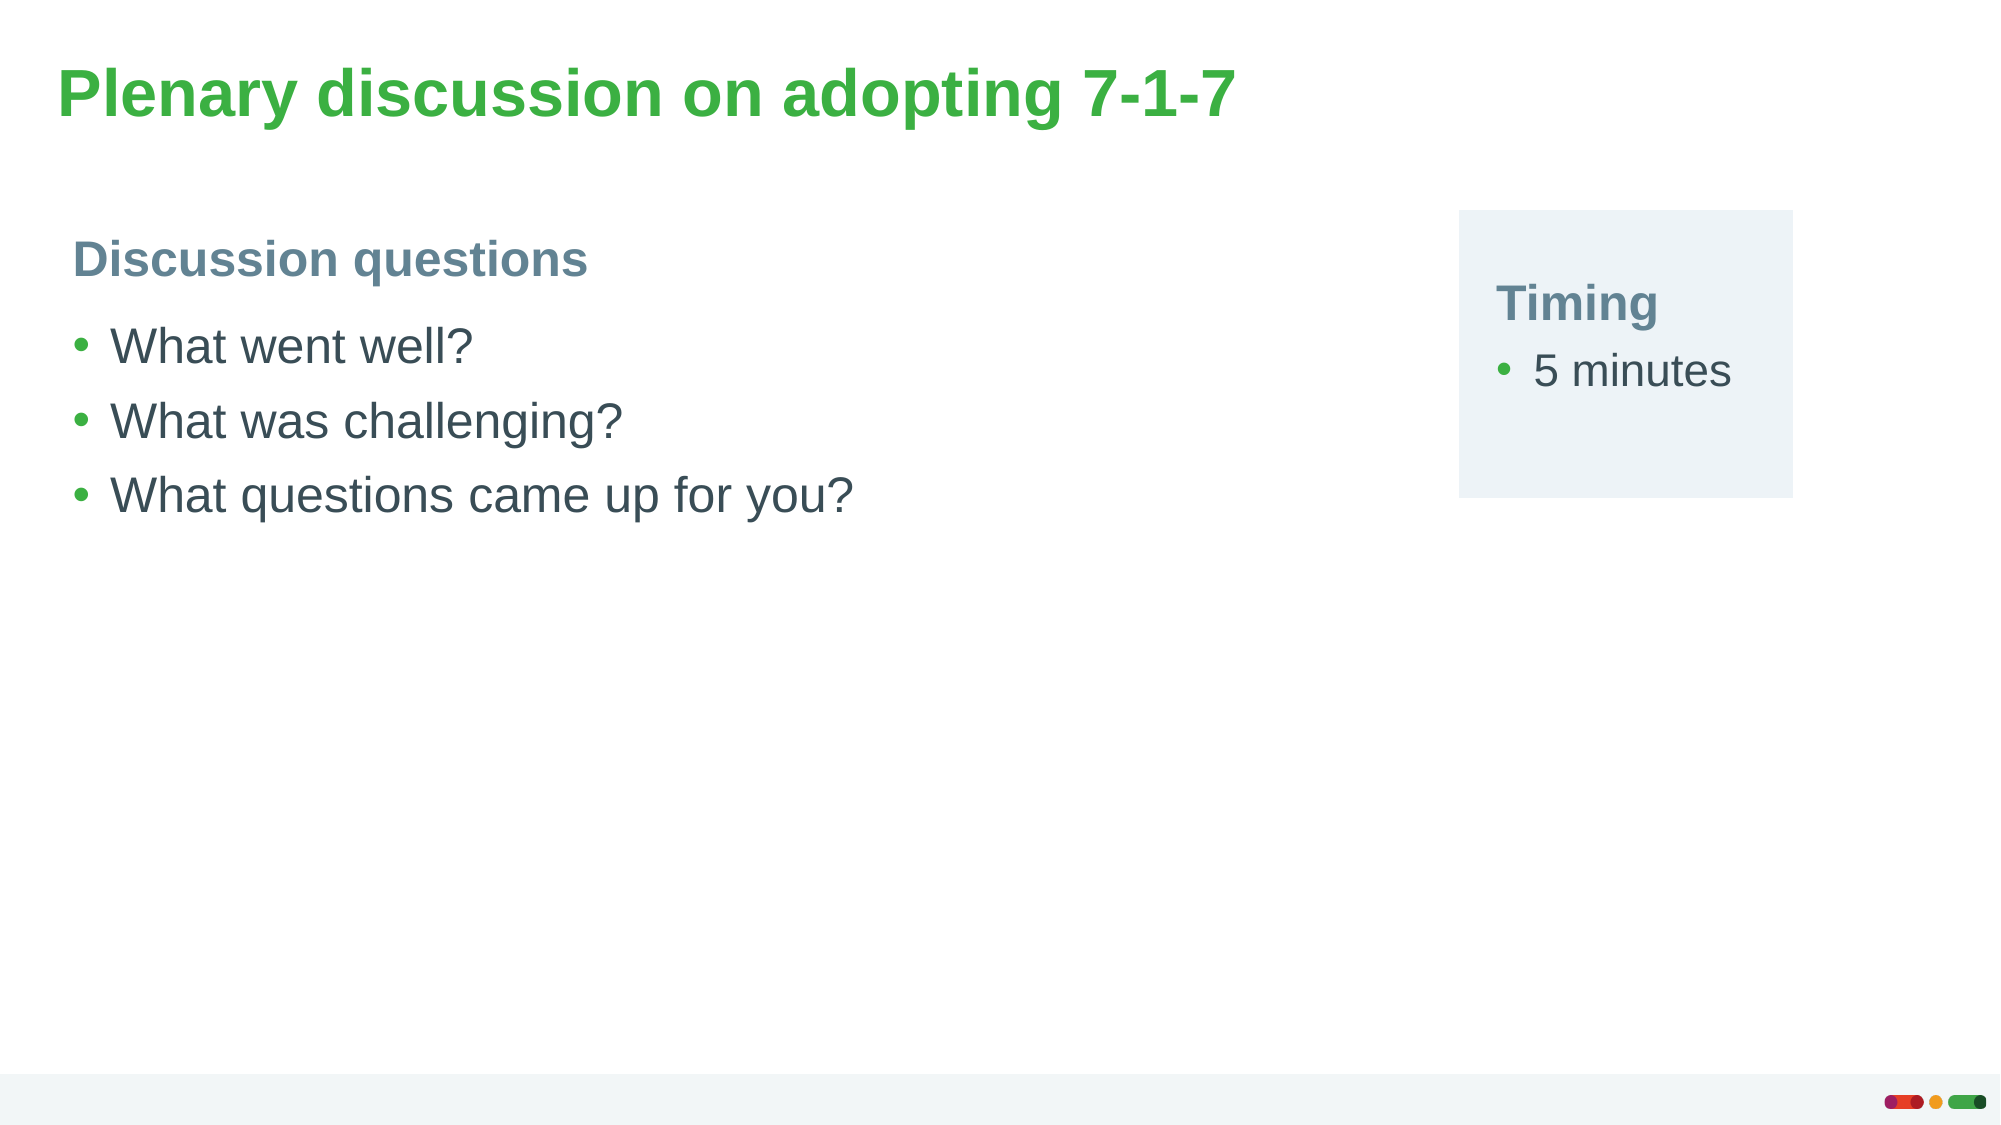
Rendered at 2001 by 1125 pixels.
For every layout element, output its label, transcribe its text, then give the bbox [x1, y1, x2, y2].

list Discussion questions [57, 159, 904, 295]
list 5 minutes [1481, 339, 1767, 459]
list What went well? What was challenging? What questions came up for you? [57, 312, 1348, 998]
title Plenary discussion on adopting 7-1-7 [42, 42, 1768, 207]
list Timing [1481, 204, 1783, 340]
text_box [1457, 208, 1796, 500]
